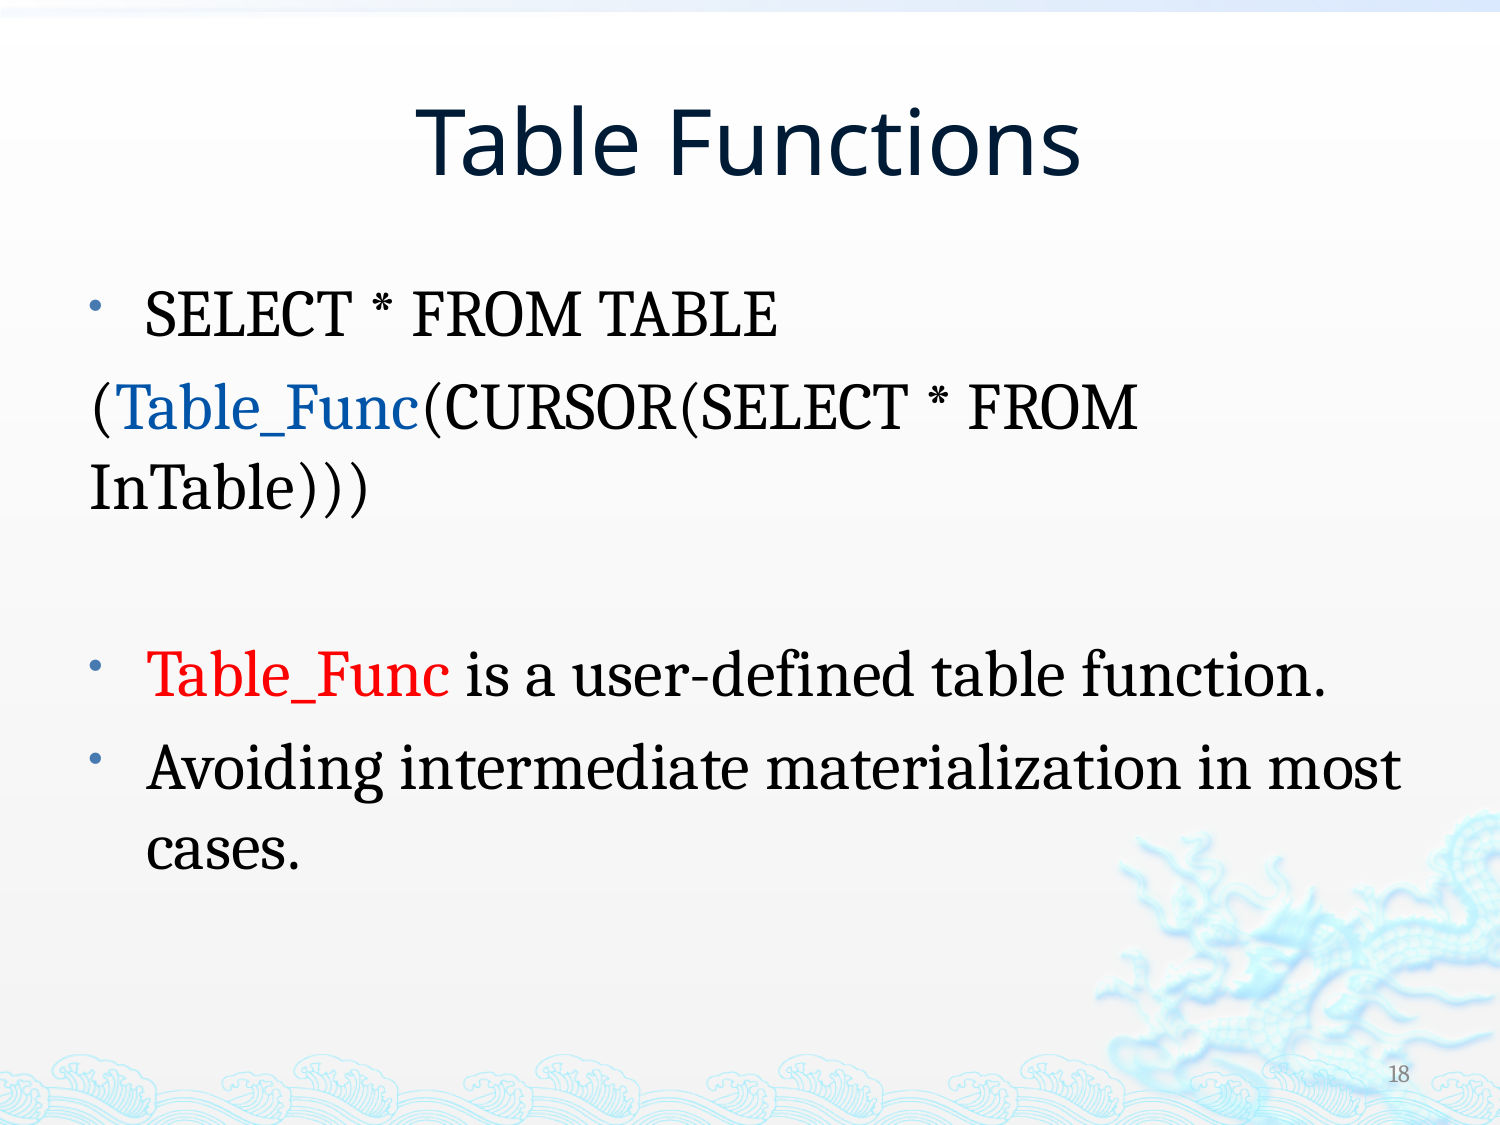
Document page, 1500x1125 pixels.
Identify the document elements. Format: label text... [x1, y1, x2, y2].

slide_number 18 [1074, 1042, 1425, 1103]
list SELECT * FROM TABLE (Table_Func(CURSOR(SELECT * FROM InTable))) Table_Func is a user-defined table function. Avoiding intermediate materialization in most cases. [75, 262, 1425, 1005]
title Table Functions [75, 45, 1425, 233]
